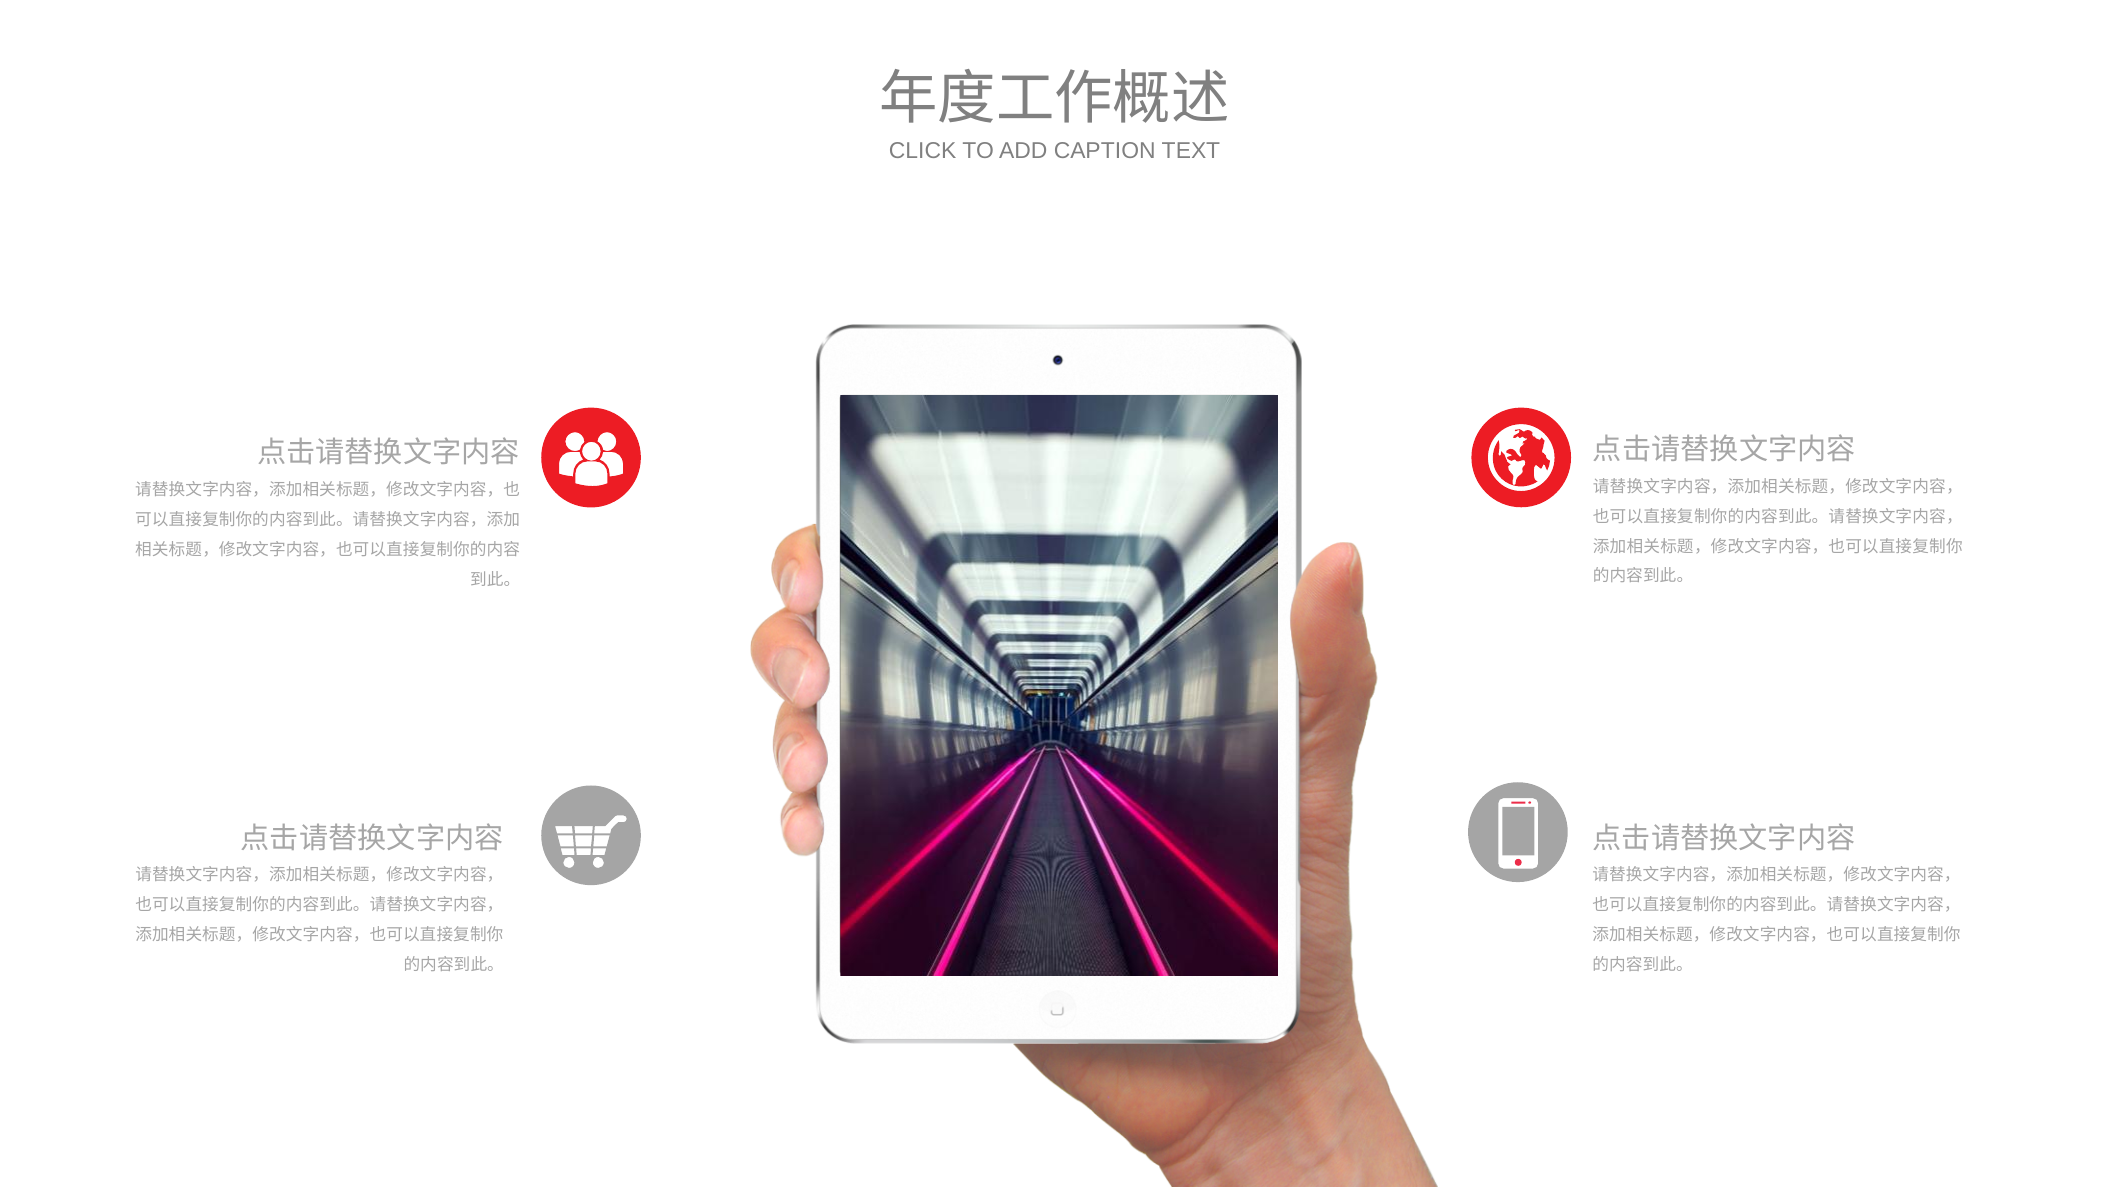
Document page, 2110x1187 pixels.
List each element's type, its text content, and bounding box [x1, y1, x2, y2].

text_box 年度工作概述 [865, 60, 1245, 131]
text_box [750, 324, 1438, 1187]
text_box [1468, 782, 1964, 976]
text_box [133, 407, 641, 591]
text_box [1471, 407, 1964, 588]
text_box CLICK TO ADD CAPTION TEXT [865, 135, 1245, 163]
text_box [133, 785, 641, 976]
